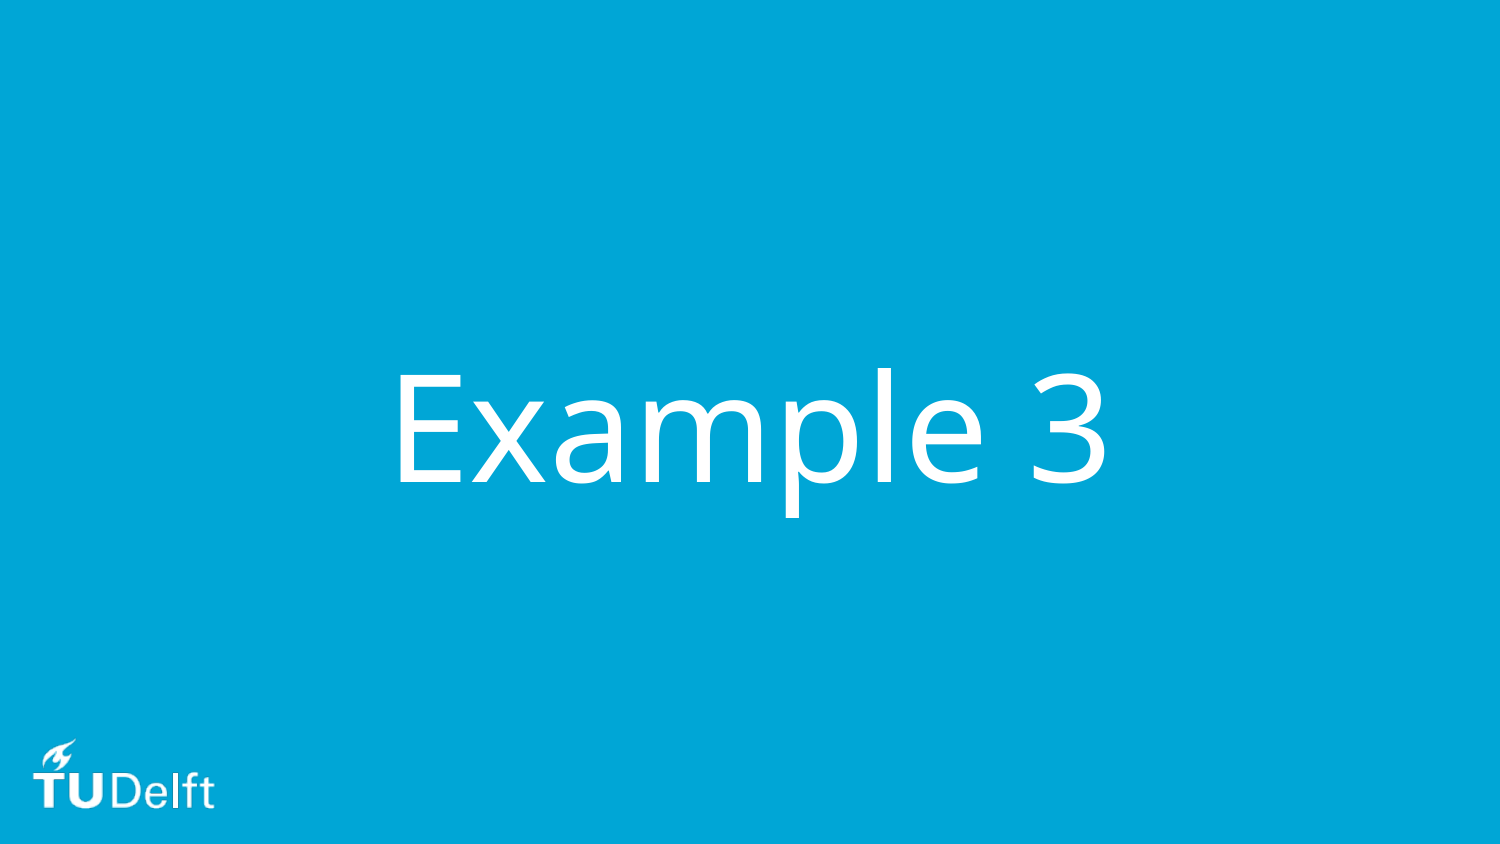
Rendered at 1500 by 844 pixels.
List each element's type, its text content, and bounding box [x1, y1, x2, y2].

title Example 3 [0, 239, 1500, 606]
